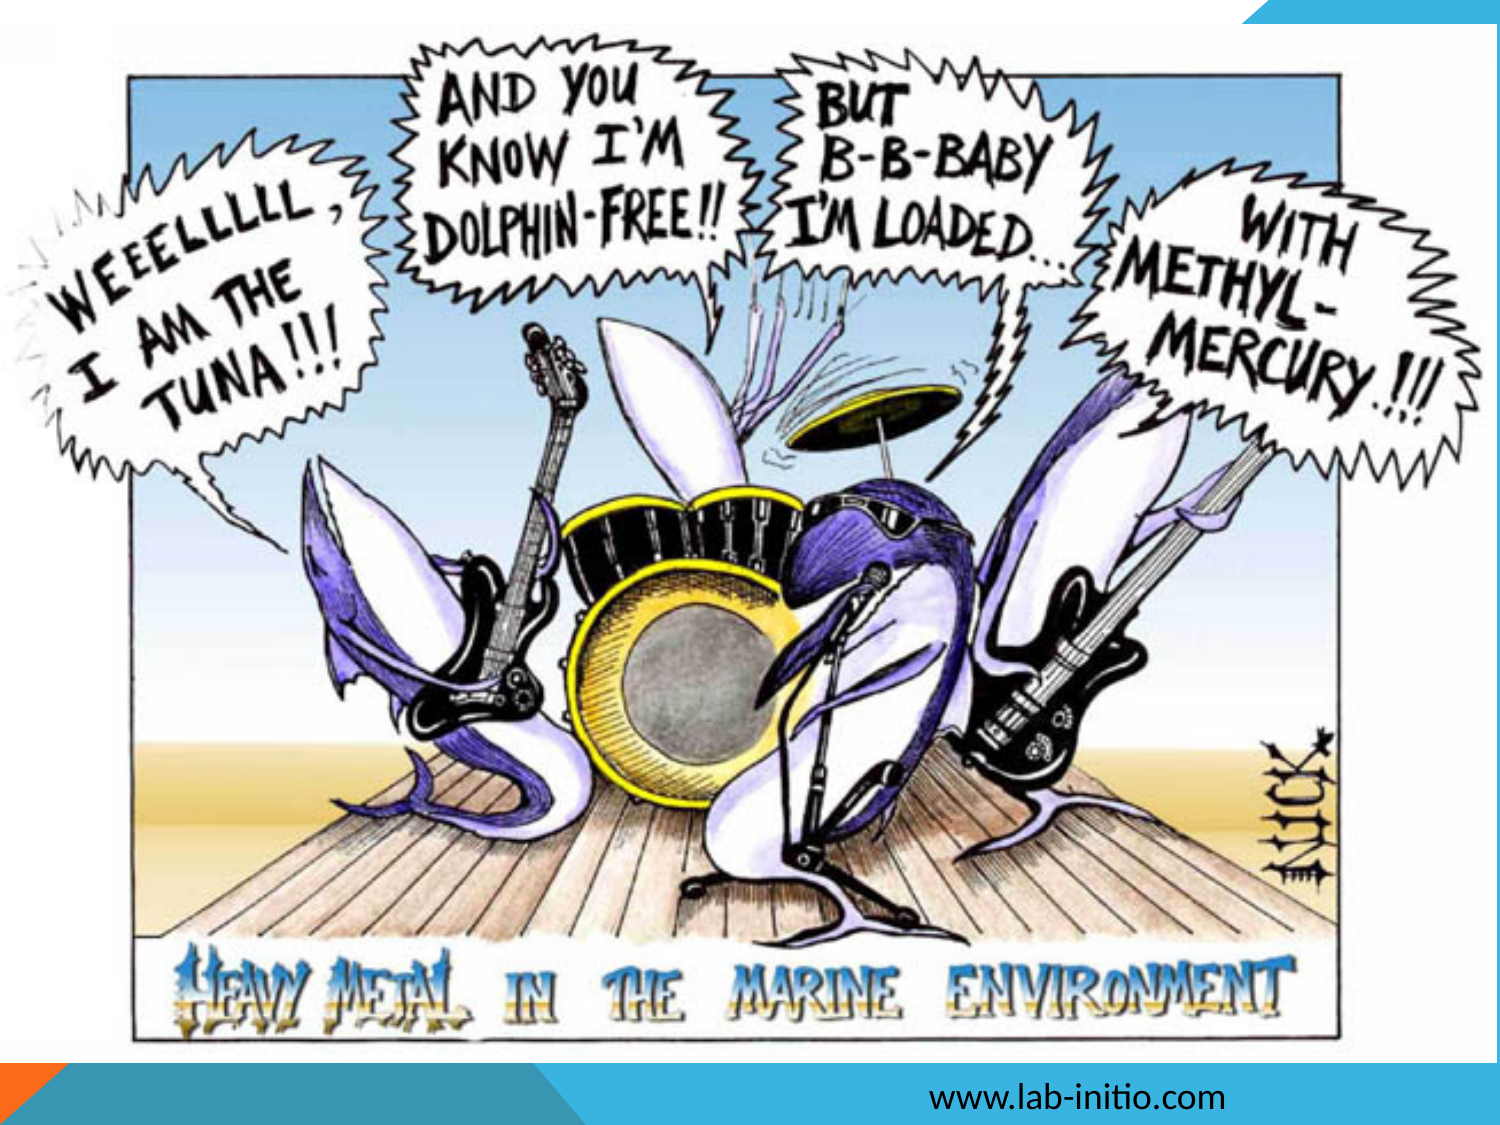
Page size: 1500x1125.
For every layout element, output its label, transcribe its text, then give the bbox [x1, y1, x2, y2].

text_box www.lab-initio.com [914, 1071, 1242, 1124]
picture [0, 24, 1497, 1063]
